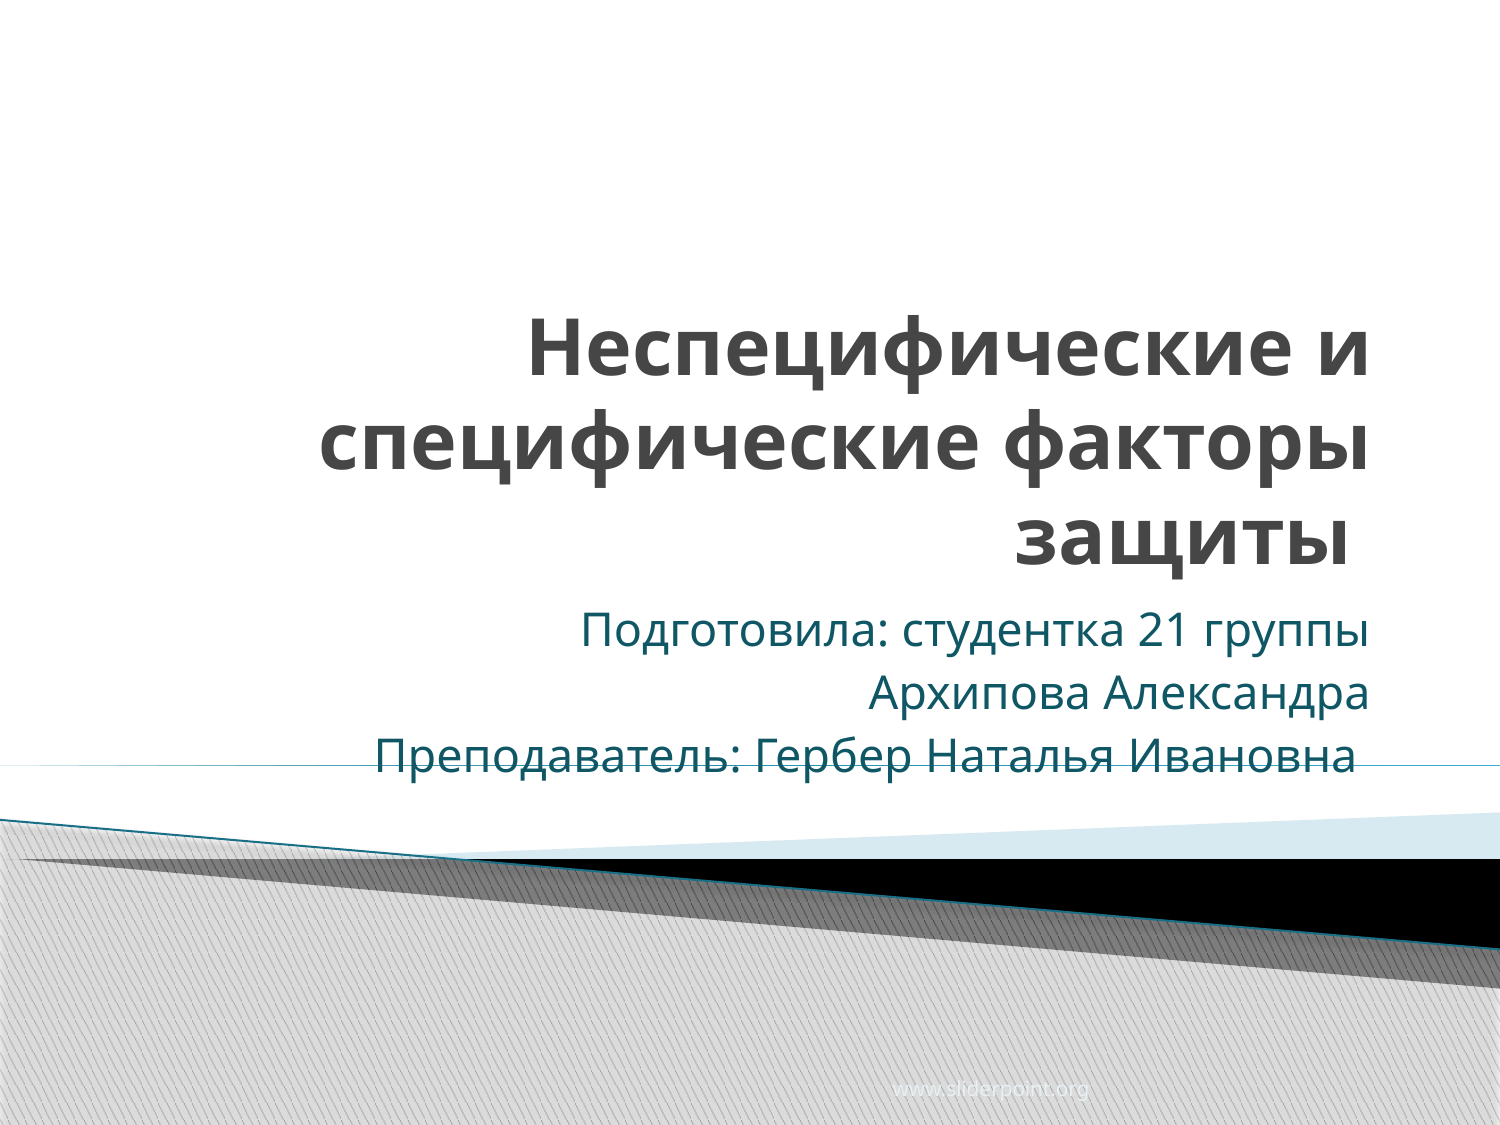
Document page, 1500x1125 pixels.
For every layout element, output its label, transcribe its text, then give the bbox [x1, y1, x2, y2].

picture [5, 859, 1500, 989]
subtitle Подготовила: студентка 21 группы Архипова Александра Преподаватель: Гербер Наталья Ивановна [112, 592, 1388, 790]
footer www.sliderpoint.org [718, 1051, 1105, 1112]
title Неспецифические и специфические факторы защиты [112, 287, 1388, 588]
